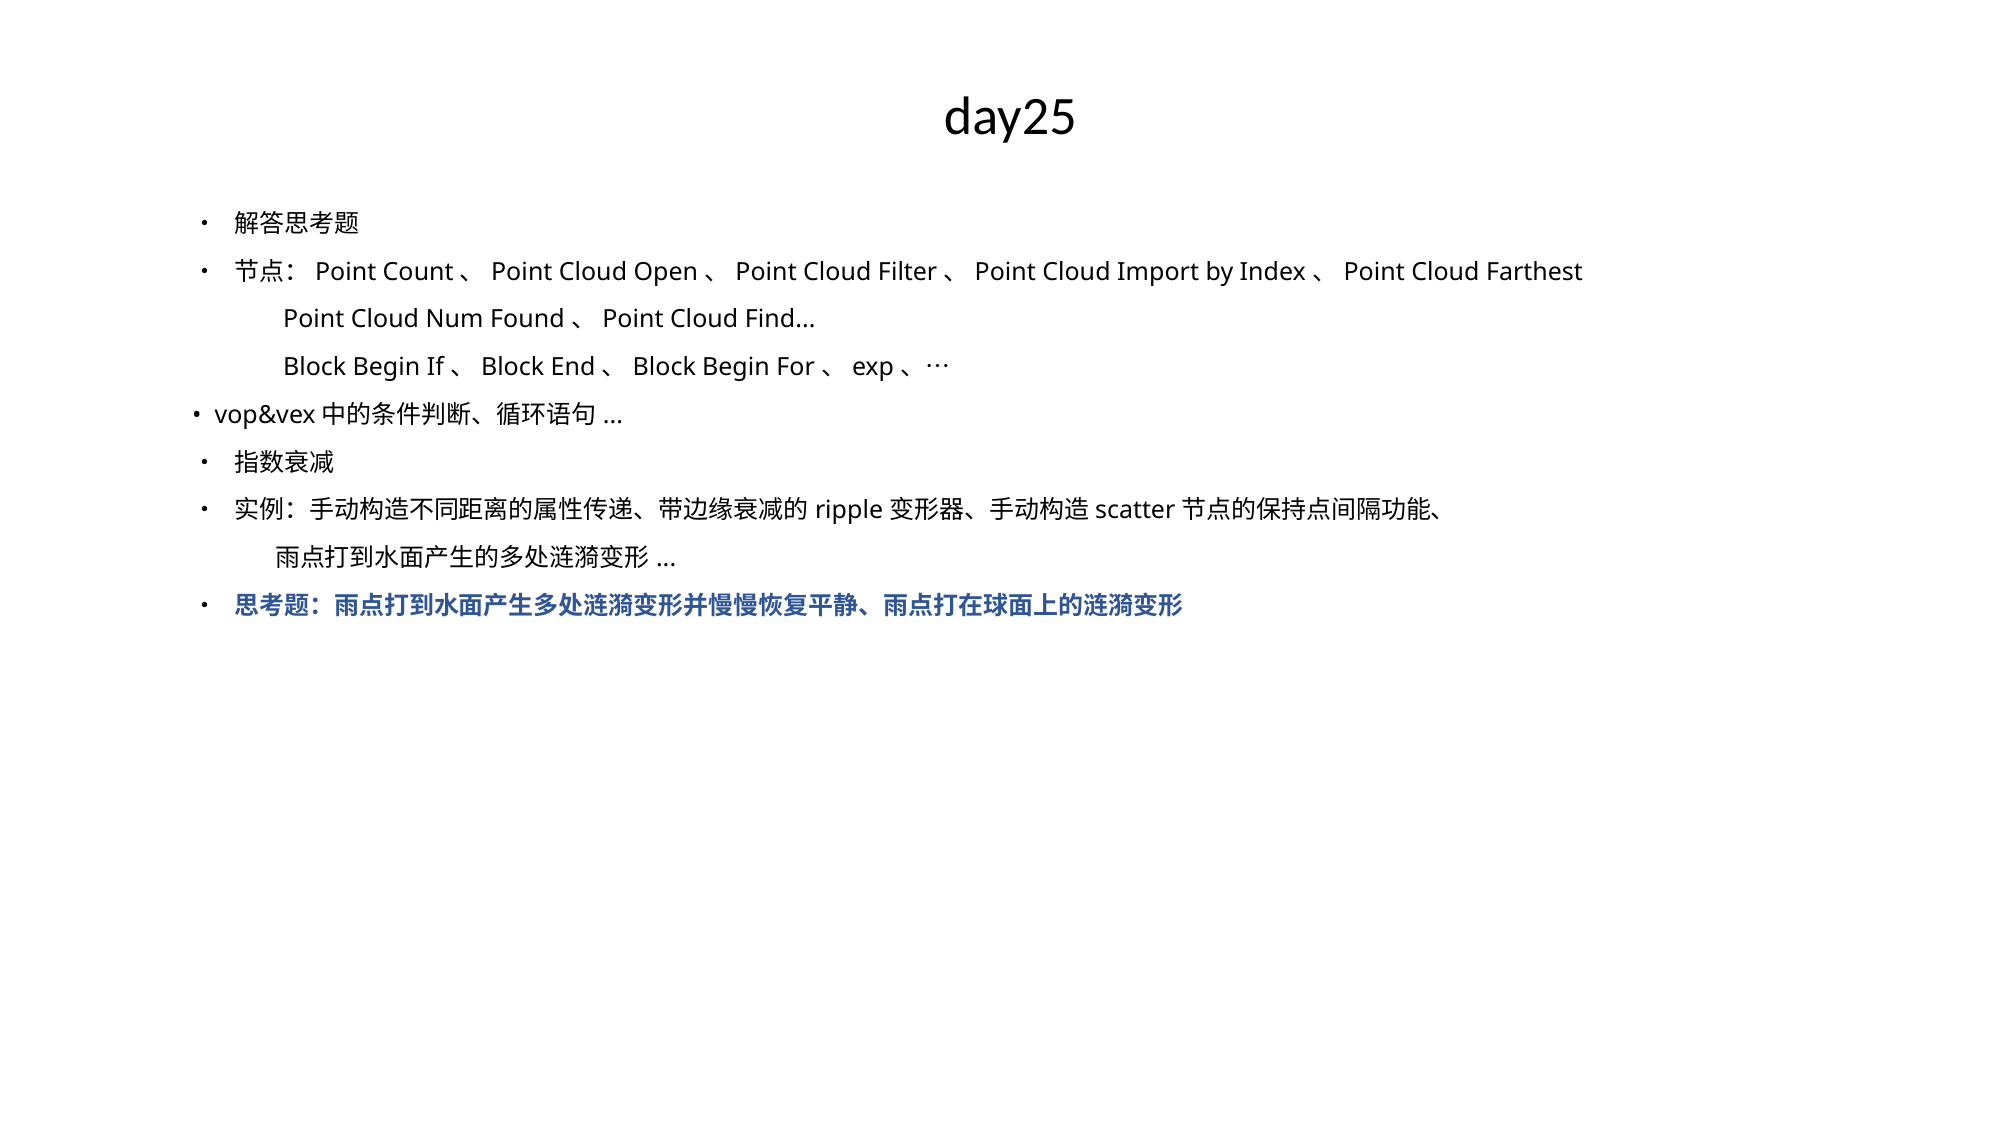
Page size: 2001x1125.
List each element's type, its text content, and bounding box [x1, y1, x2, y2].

subtitle • 解答思考题 • 节点：Point Count、Point Cloud Open、Point Cloud Filter、Point Cloud Import by Index、Point Cloud Farthest Point Cloud Num Found、Point Cloud Find... Block Begin If、Block End、Block Begin For、exp、… • vop&vex中的条件判断、循环语句... • 指数衰减 • 实例：手动构造不同距离的属性传递、带边缘衰减的ripple变形器、手动构造scatter节点的保持点间隔功能、 雨点打到水面产生的多处涟漪变形... • 思考题：雨点打到水面产生多处涟漪变形并慢慢恢复平静、雨点打在球面上的涟漪变形 [176, 203, 1815, 903]
title day25 [711, 41, 1309, 154]
